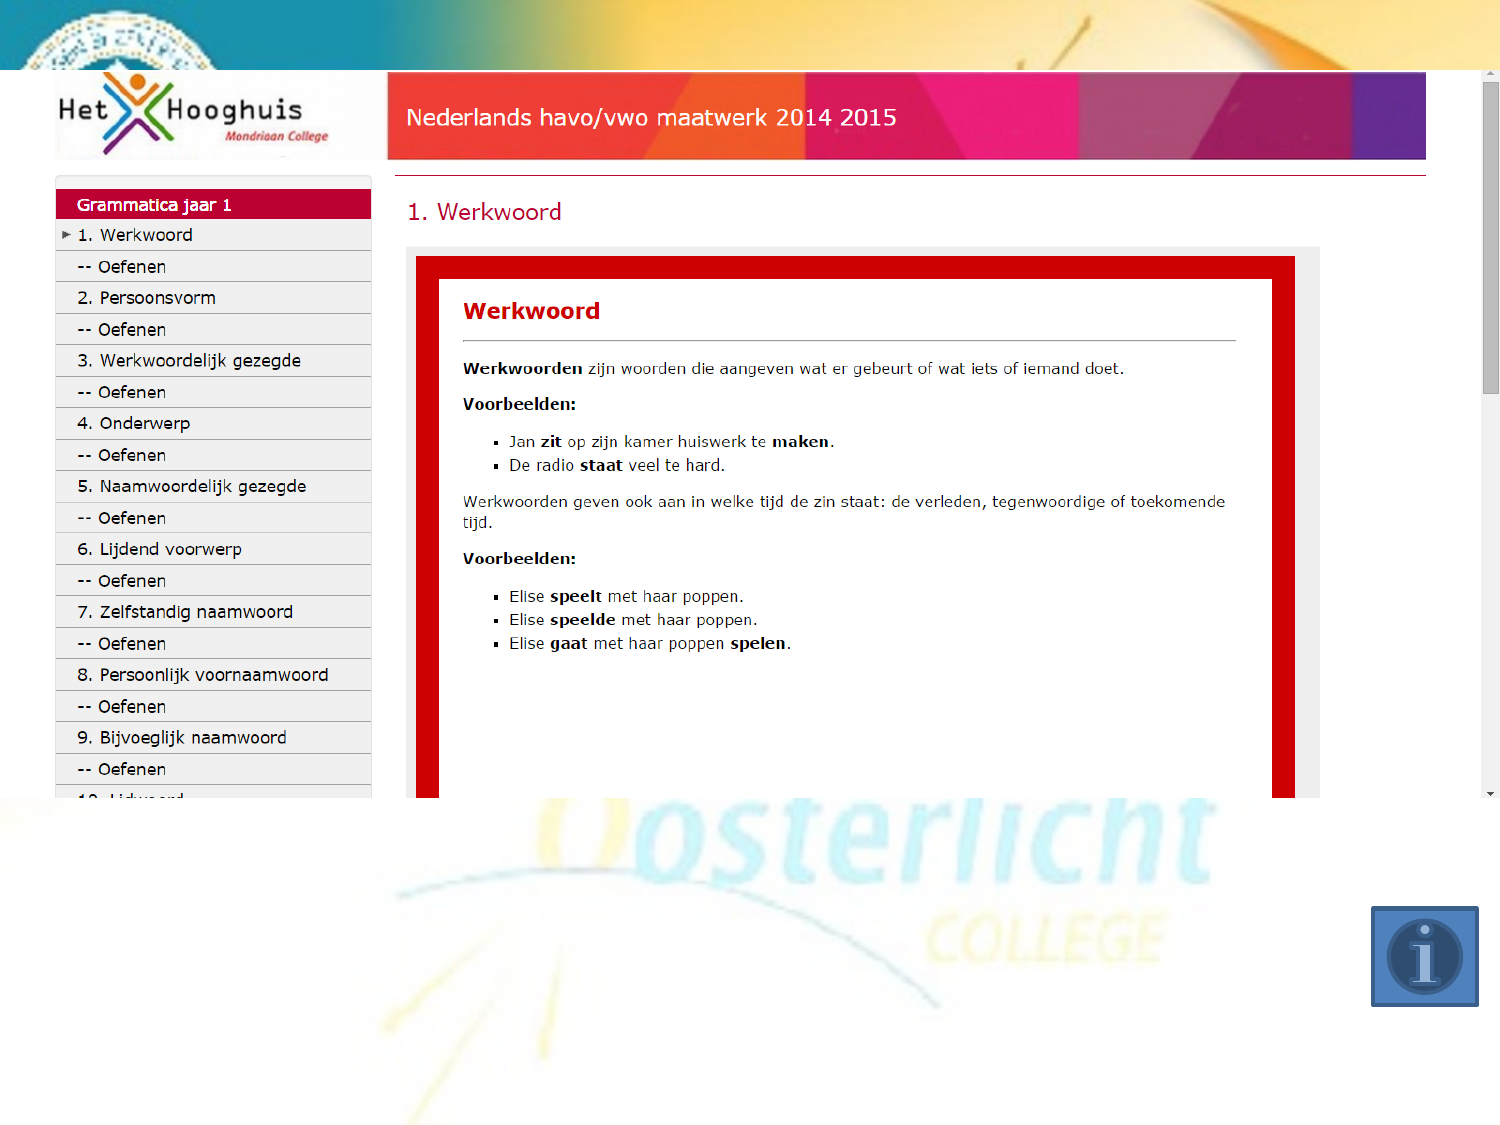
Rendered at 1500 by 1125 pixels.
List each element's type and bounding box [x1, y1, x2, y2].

text_box [1371, 906, 1479, 1007]
picture [0, 0, 1500, 1125]
